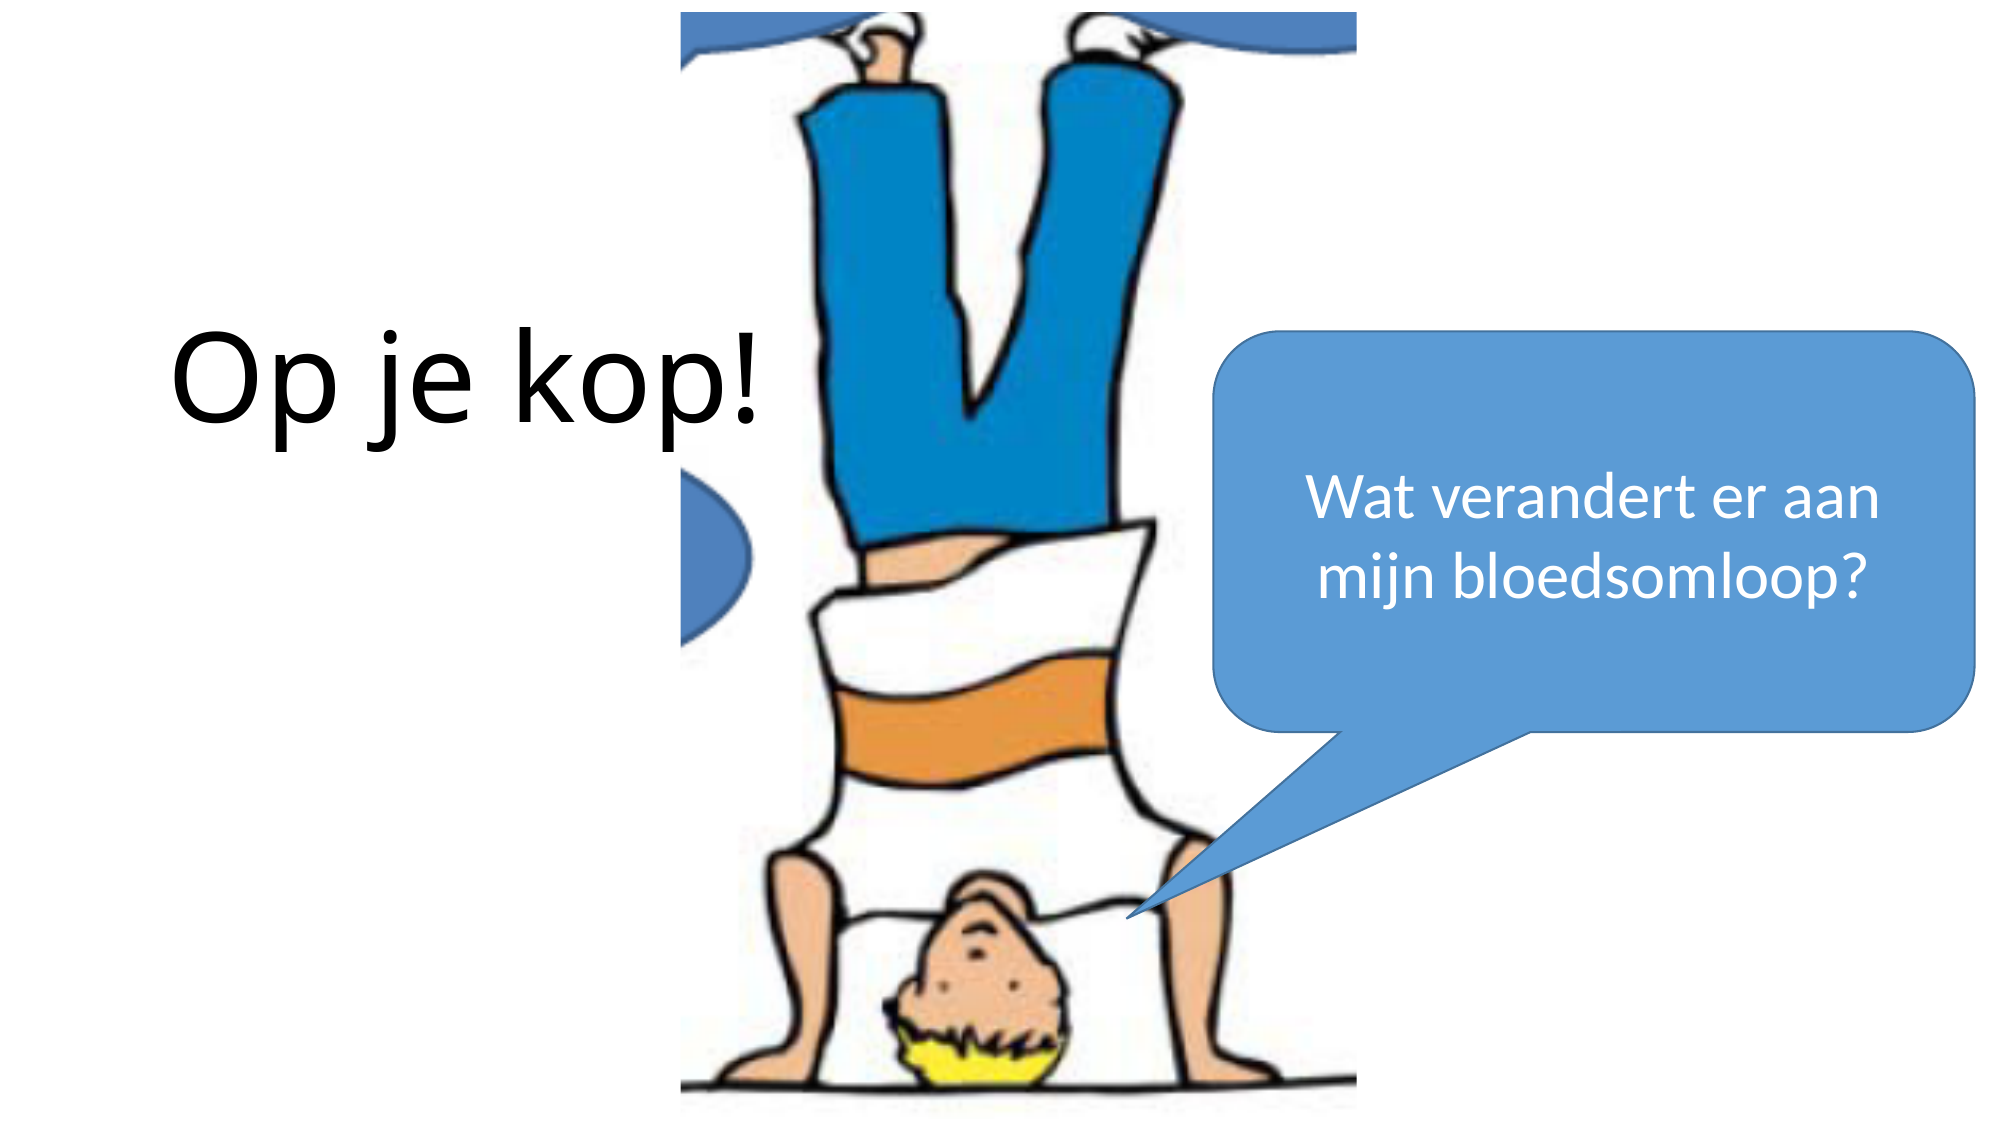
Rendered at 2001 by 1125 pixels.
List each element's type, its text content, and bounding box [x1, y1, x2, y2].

text_box Wat verandert er aan mijn bloedsomloop? [1357, 330, 1976, 814]
picture [680, 12, 1357, 1119]
title Op je kop! [113, 65, 680, 458]
